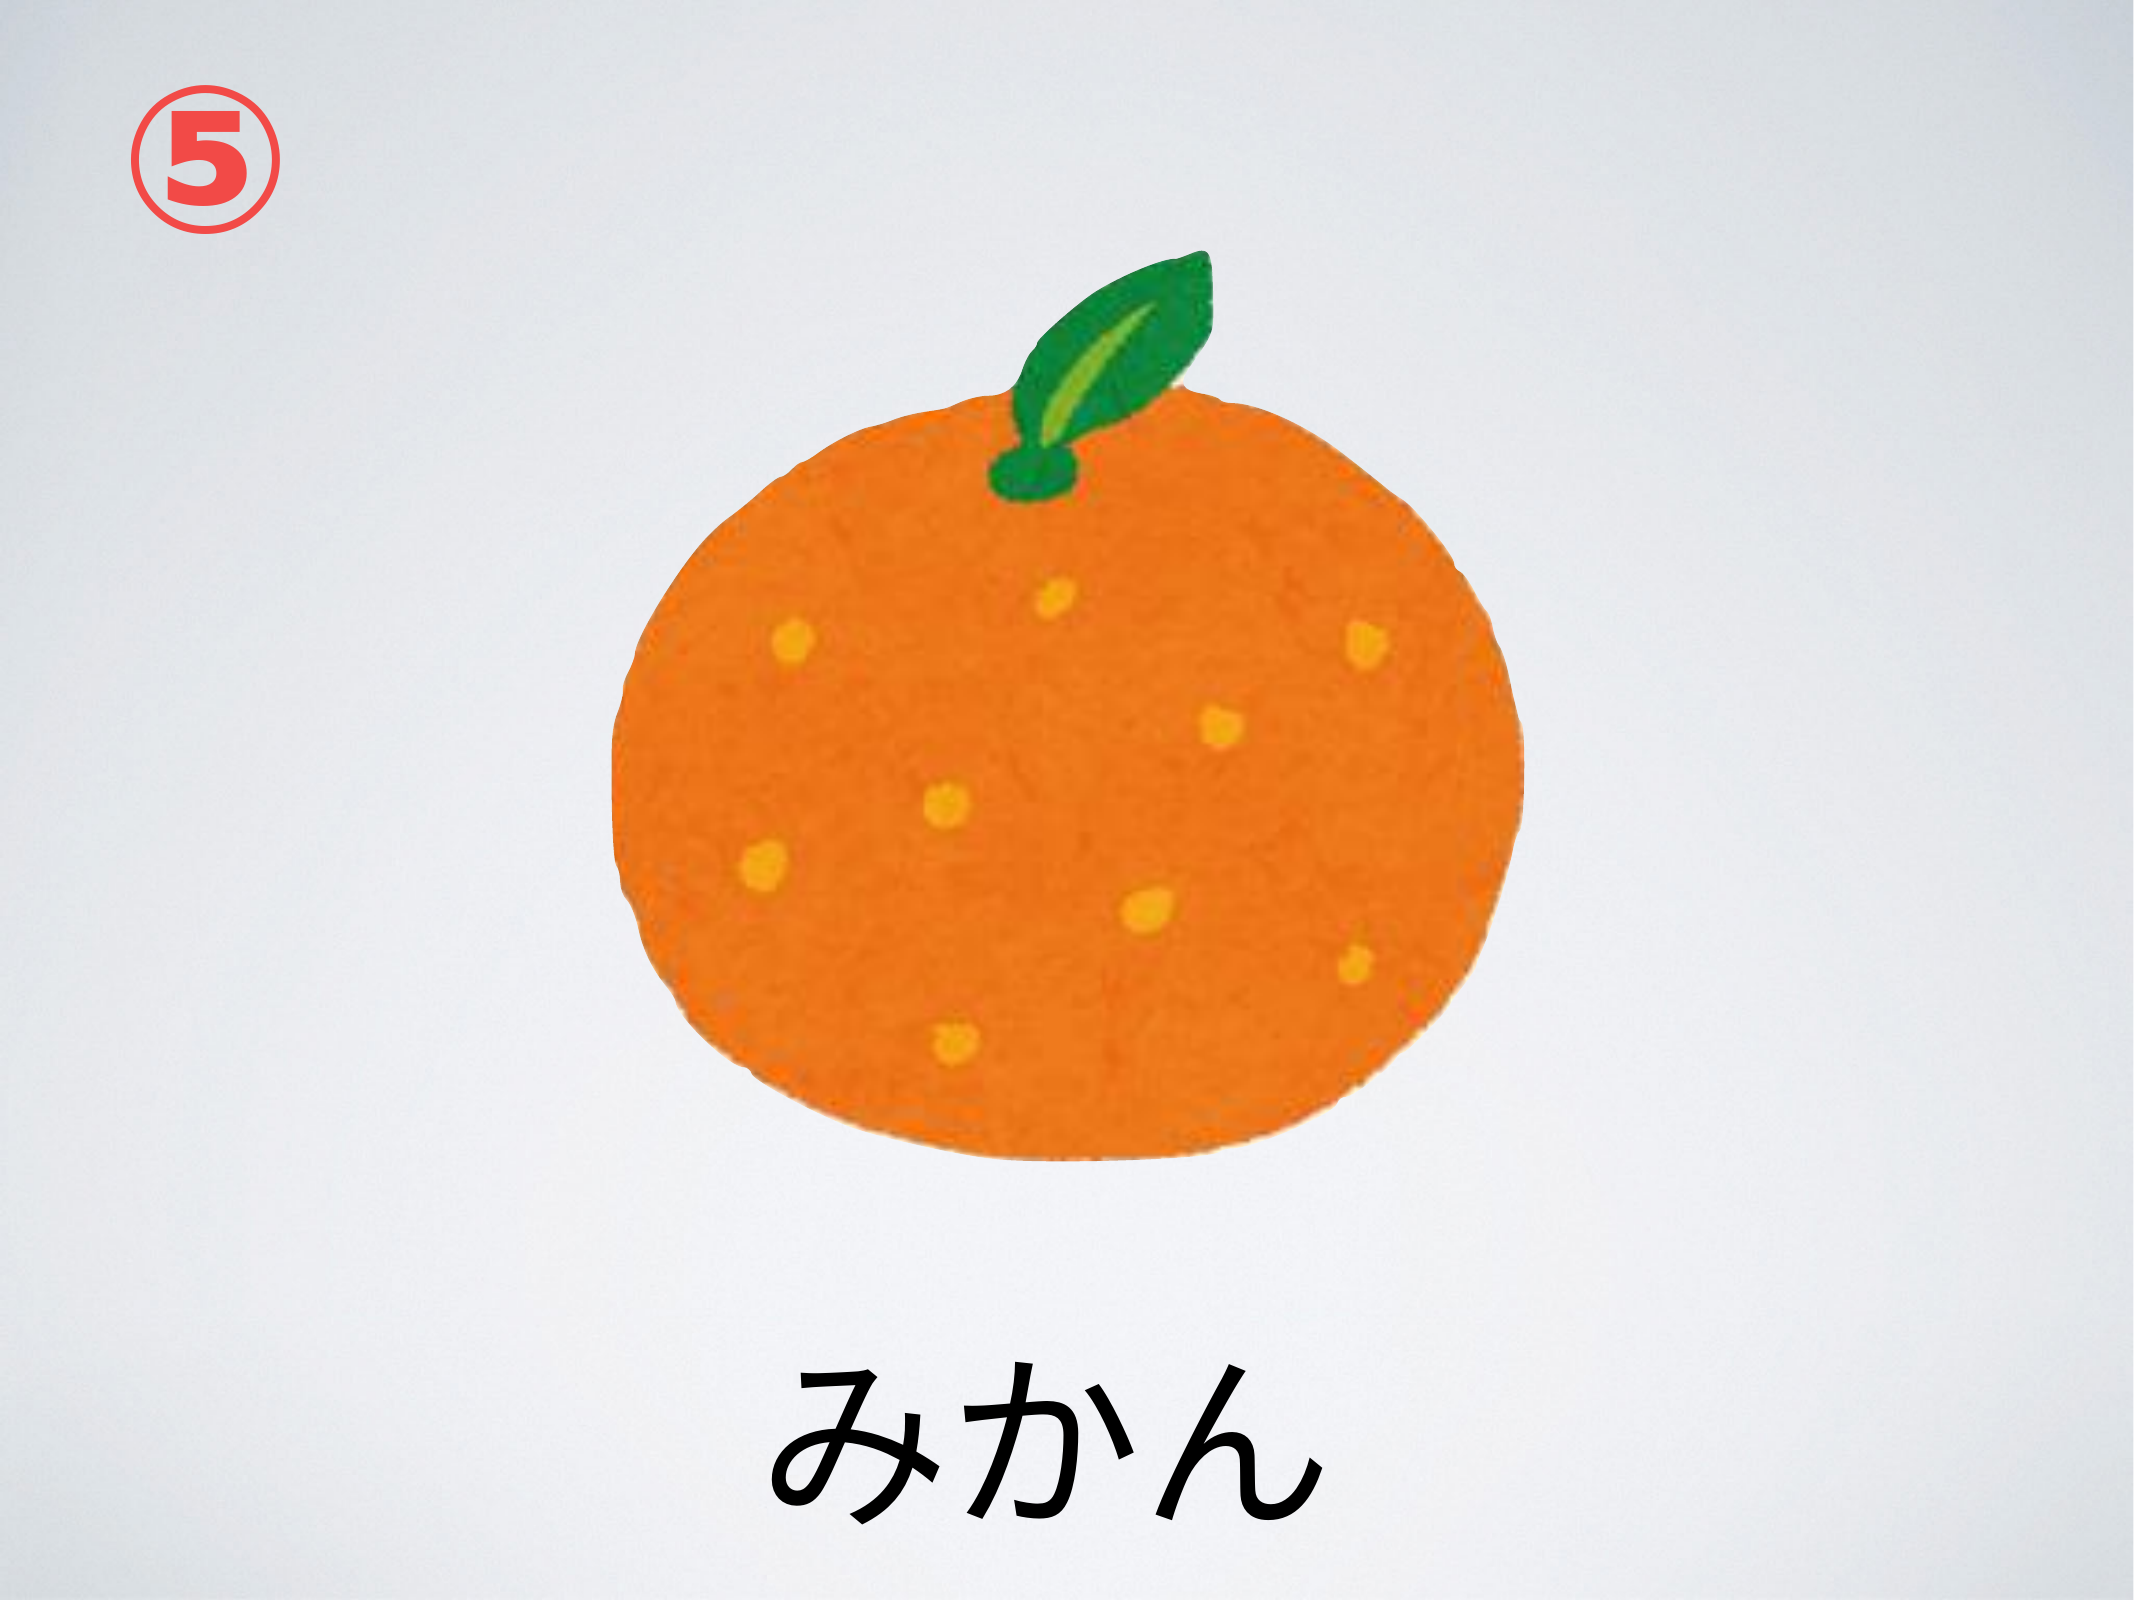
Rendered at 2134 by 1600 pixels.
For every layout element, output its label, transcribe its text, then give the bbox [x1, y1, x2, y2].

list みかん [599, 1312, 1491, 1563]
picture [0, 0, 2134, 1600]
title ⑤ [0, 18, 441, 282]
